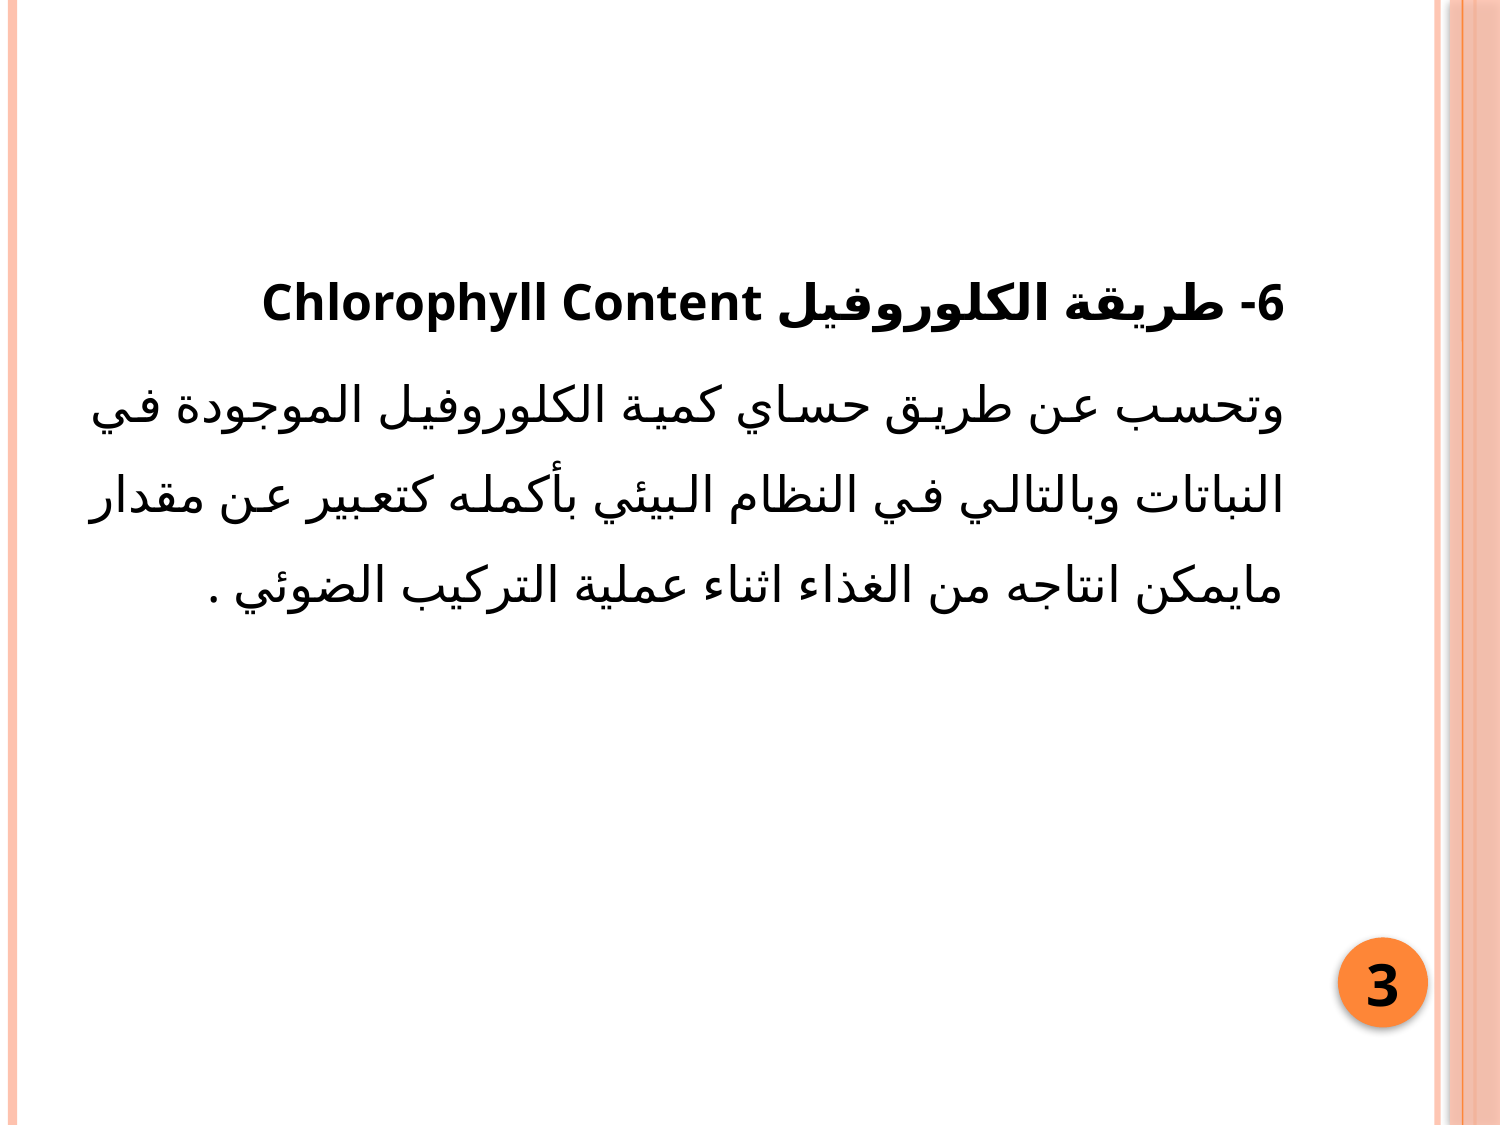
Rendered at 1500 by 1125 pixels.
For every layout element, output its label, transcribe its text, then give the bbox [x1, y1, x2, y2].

list 6- طريقة الكلوروفيل Chlorophyll Content وتحسب عن طريق حساي كمية الكلوروفيل الموجودة في النباتات وبالتالي في النظام البيئي بأكمله كتعبير عن مقدار مايمكن انتاجه من الغذاء اثناء عملية التركيب الضوئي . [75, 262, 1300, 1062]
slide_number 3 [1333, 940, 1434, 1027]
